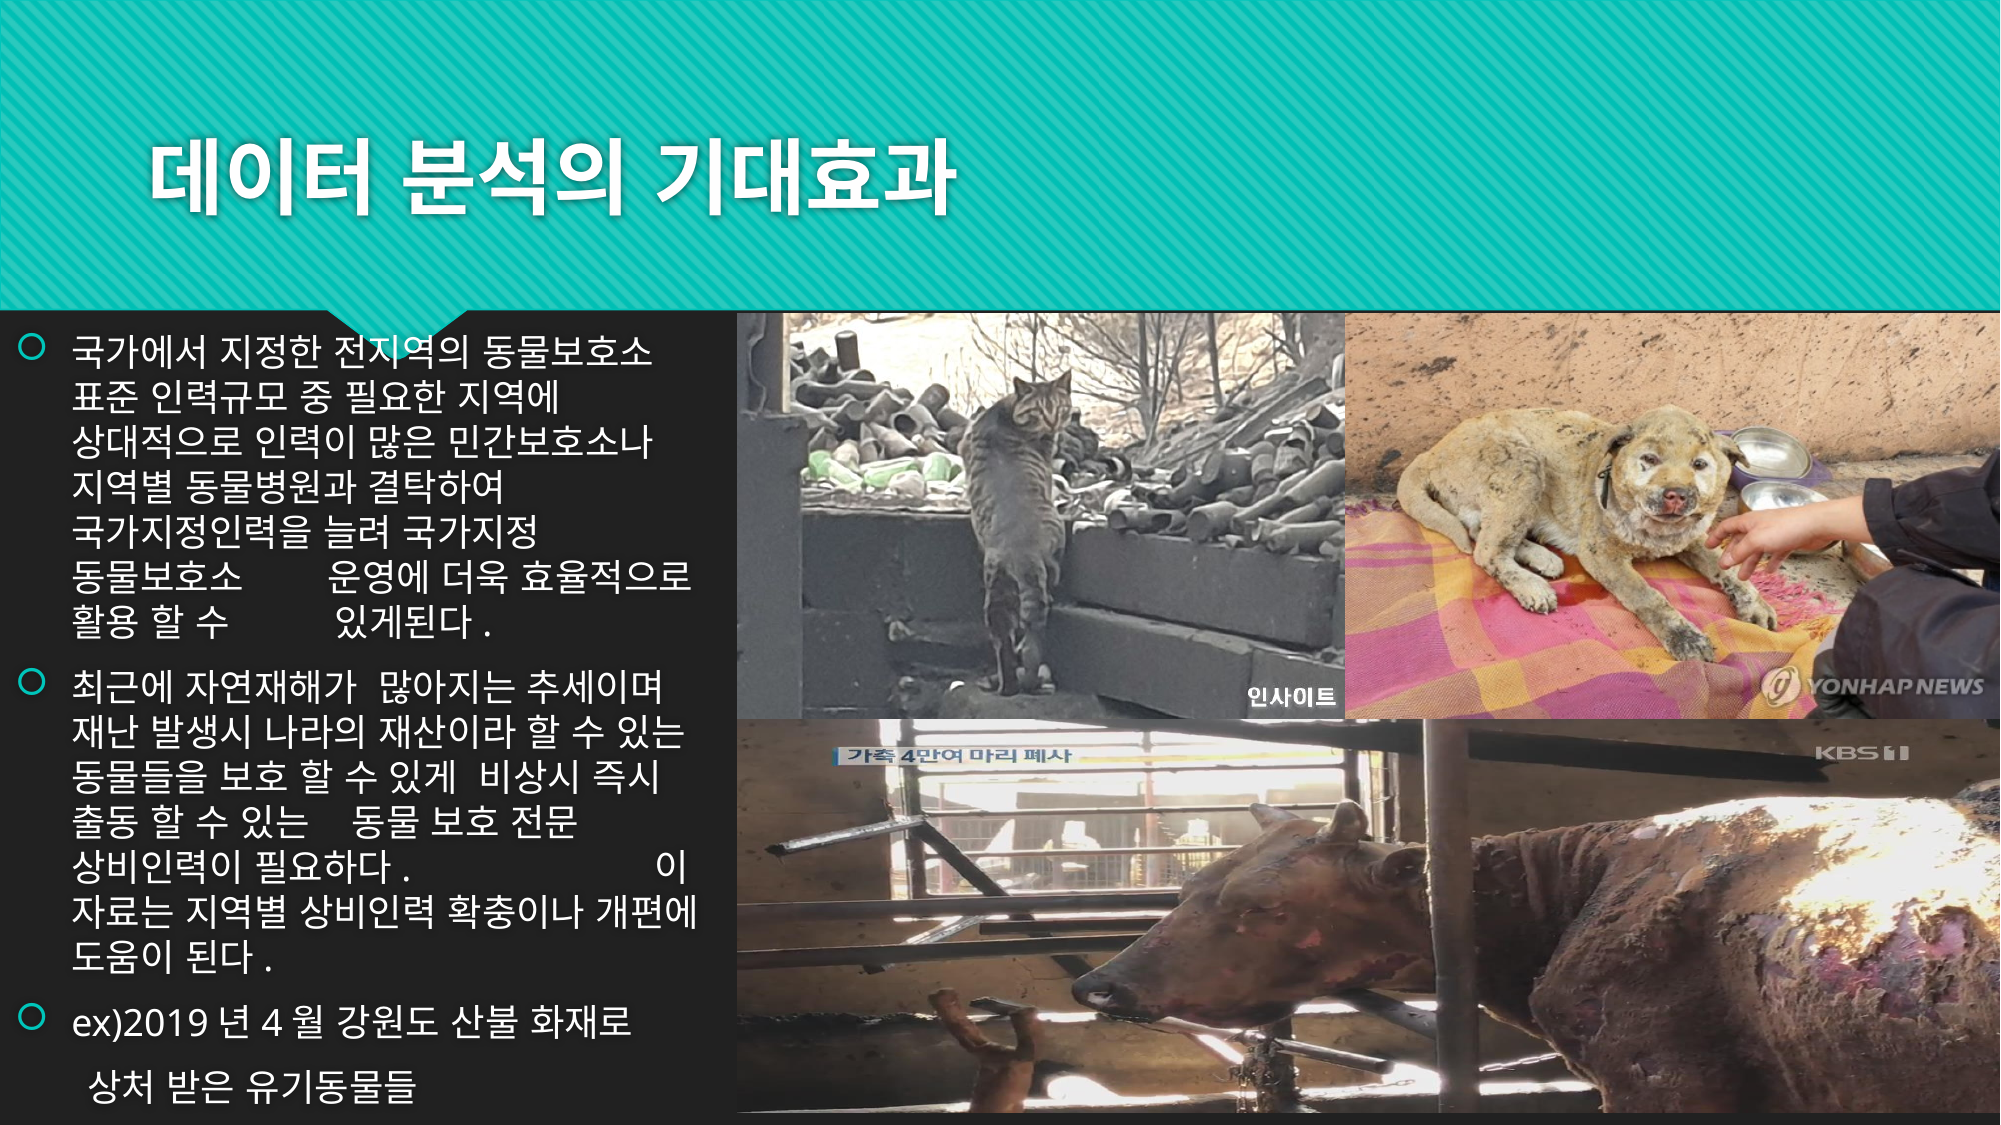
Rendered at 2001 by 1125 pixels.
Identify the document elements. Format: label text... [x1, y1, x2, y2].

list 국가에서 지정한 전지역의 동물보호소 표준 인력규모 중 필요한 지역에 상대적으로 인력이 많은 민간보호소나 지역별 동물병원과 결탁하여 국가지정인력을 늘려 국가지정 동물보호소 운영에 더욱 효율적으로 활용 할 수 있게된다. 최근에 자연재해가 많아지는 추세이며 재난 발생시 나라의 재산이라 할 수 있는 동물들을 보호 할 수 있게 비상시 즉시 출동 할 수 있는 동물 보호 전문 상비인력이 필요하다. 이 자료는 지역별 상비인력 확충이나 개편에 도움이 된다. ex)2019년4월 강원도 산불 화재로 상처 받은 유기동물들 [0, 313, 724, 1125]
picture [737, 313, 2000, 1113]
title 데이터 분석의 기대효과 [132, 73, 1868, 233]
